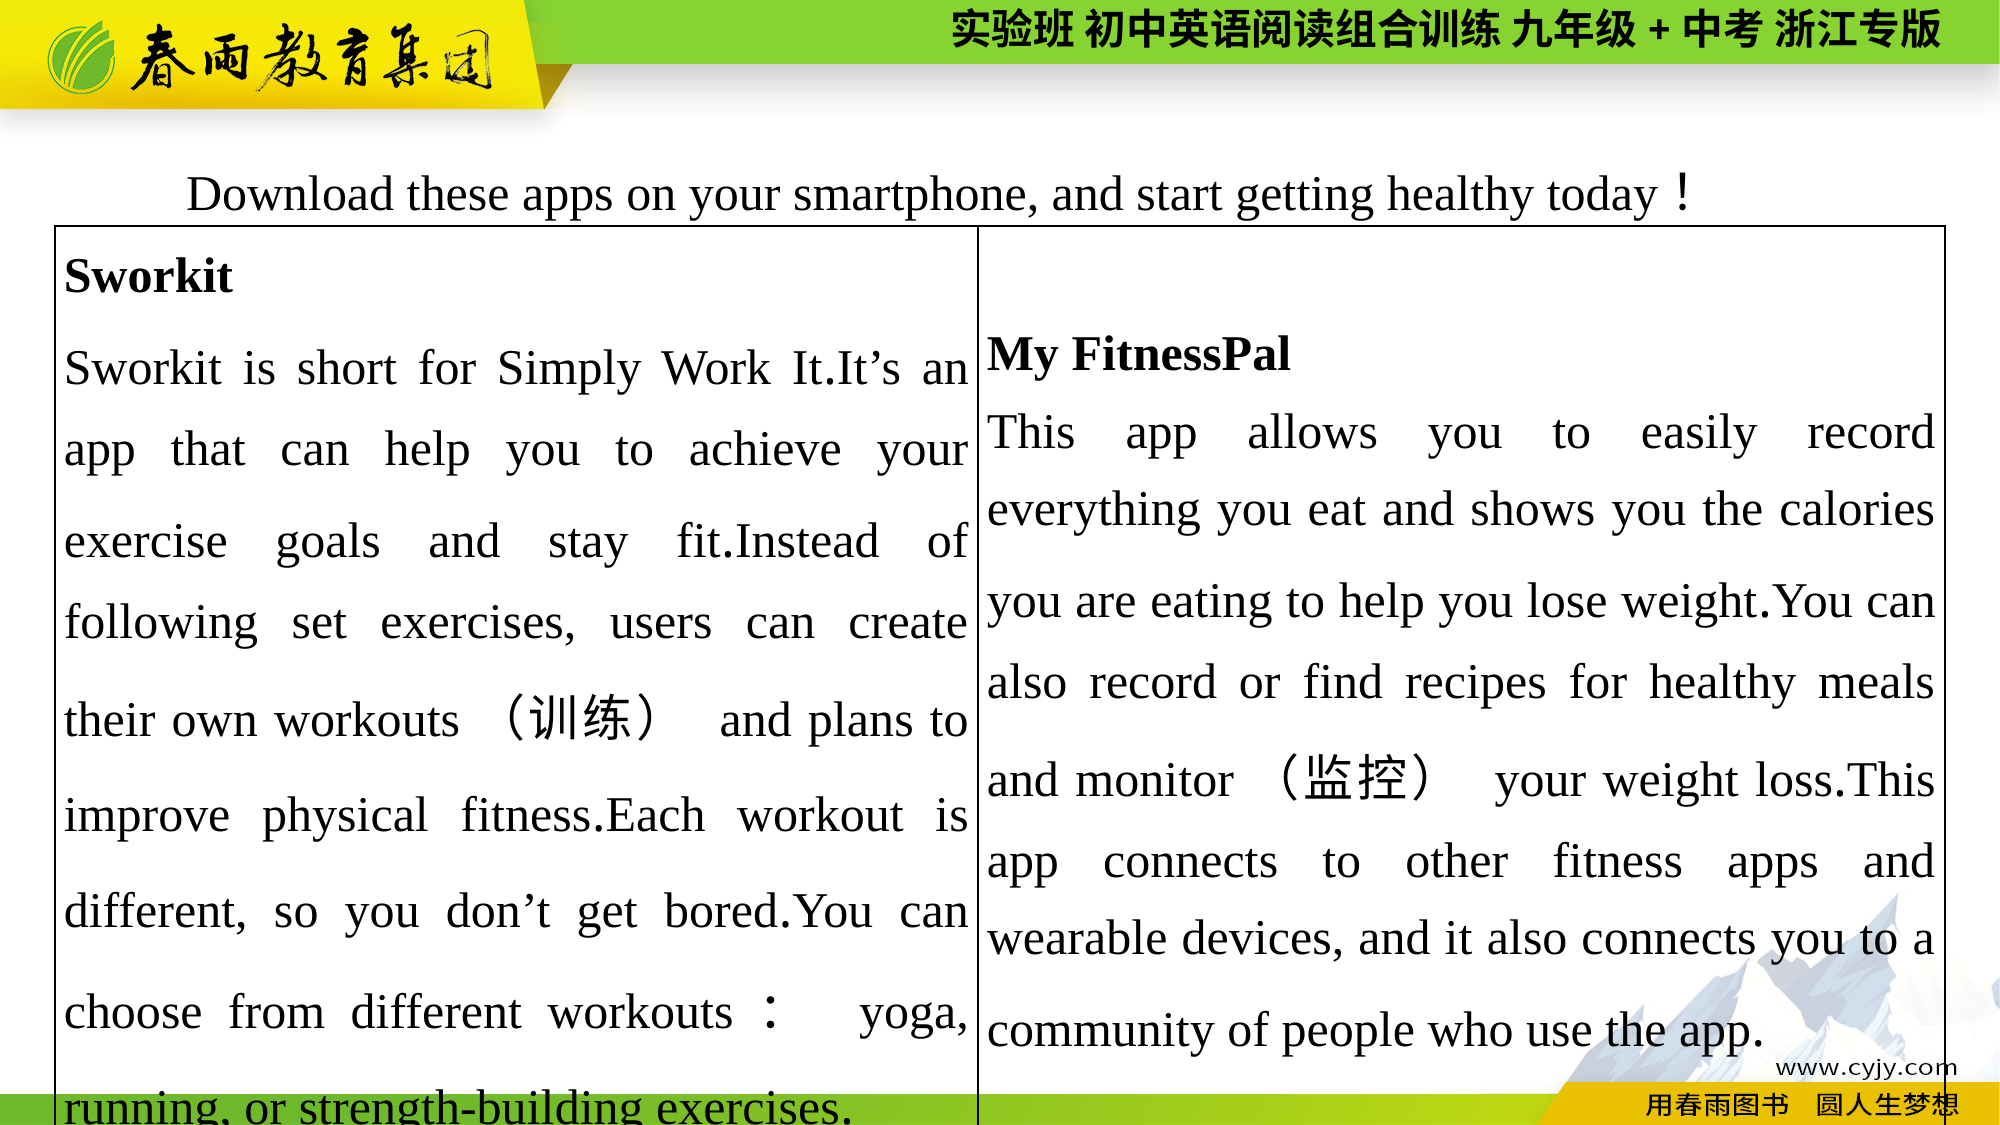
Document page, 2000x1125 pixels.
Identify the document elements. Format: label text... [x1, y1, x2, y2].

picture [0, 0, 2000, 1125]
table_header Sworkit Sworkit is short for Simply Work It.It’s an app that can help you to achieve your exercise goals and stay fit.Instead of following set exercises, users can create their own workouts（训练） and plans to improve physical fitness.Each workout is different, so you don’t get bored.You can choose from different workouts： yoga, running, or strength-building exercises. [56, 227, 977, 1125]
table_header My FitnessPal This app allows you to easily record everything you eat and shows you the calories you are eating to help you lose weight.You can also record or find recipes for healthy meals and monitor（监控） your weight loss.This app connects to other fitness apps and wearable devices, and it also connects you to a community of people who use the app. [979, 227, 1944, 1125]
list Download these apps on your smartphone, and start getting healthy today！ [59, 122, 1944, 217]
